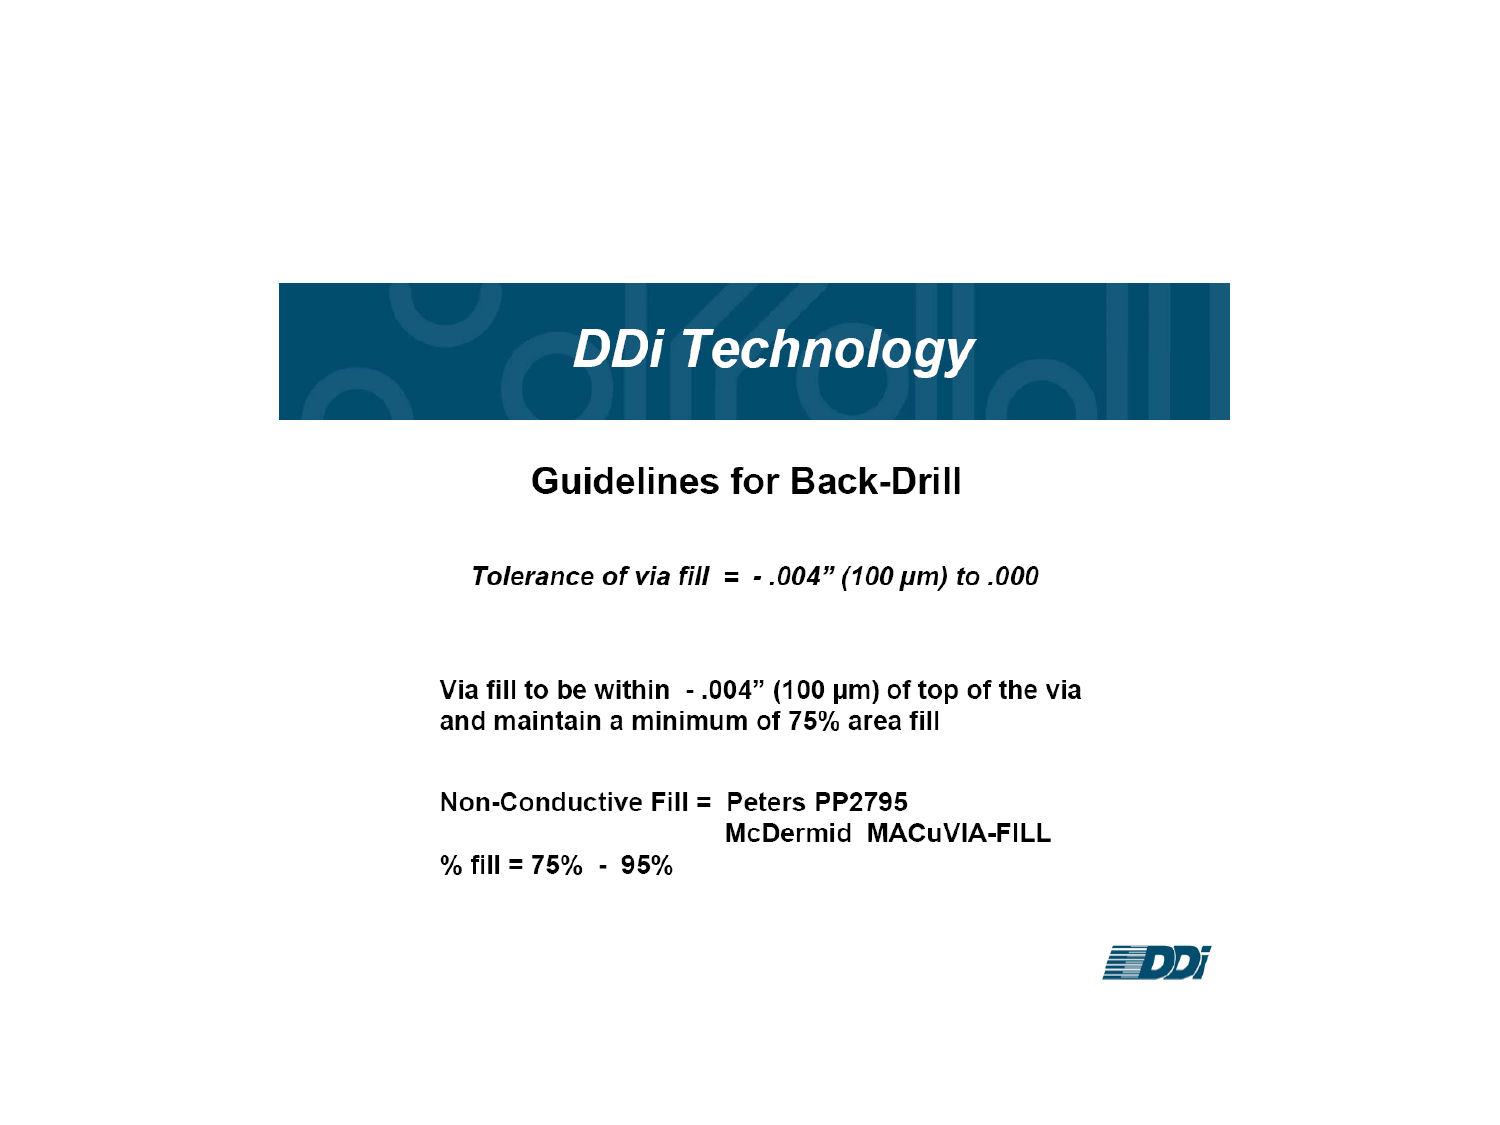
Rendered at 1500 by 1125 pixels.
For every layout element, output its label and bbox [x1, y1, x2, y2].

list [266, 262, 1234, 1006]
